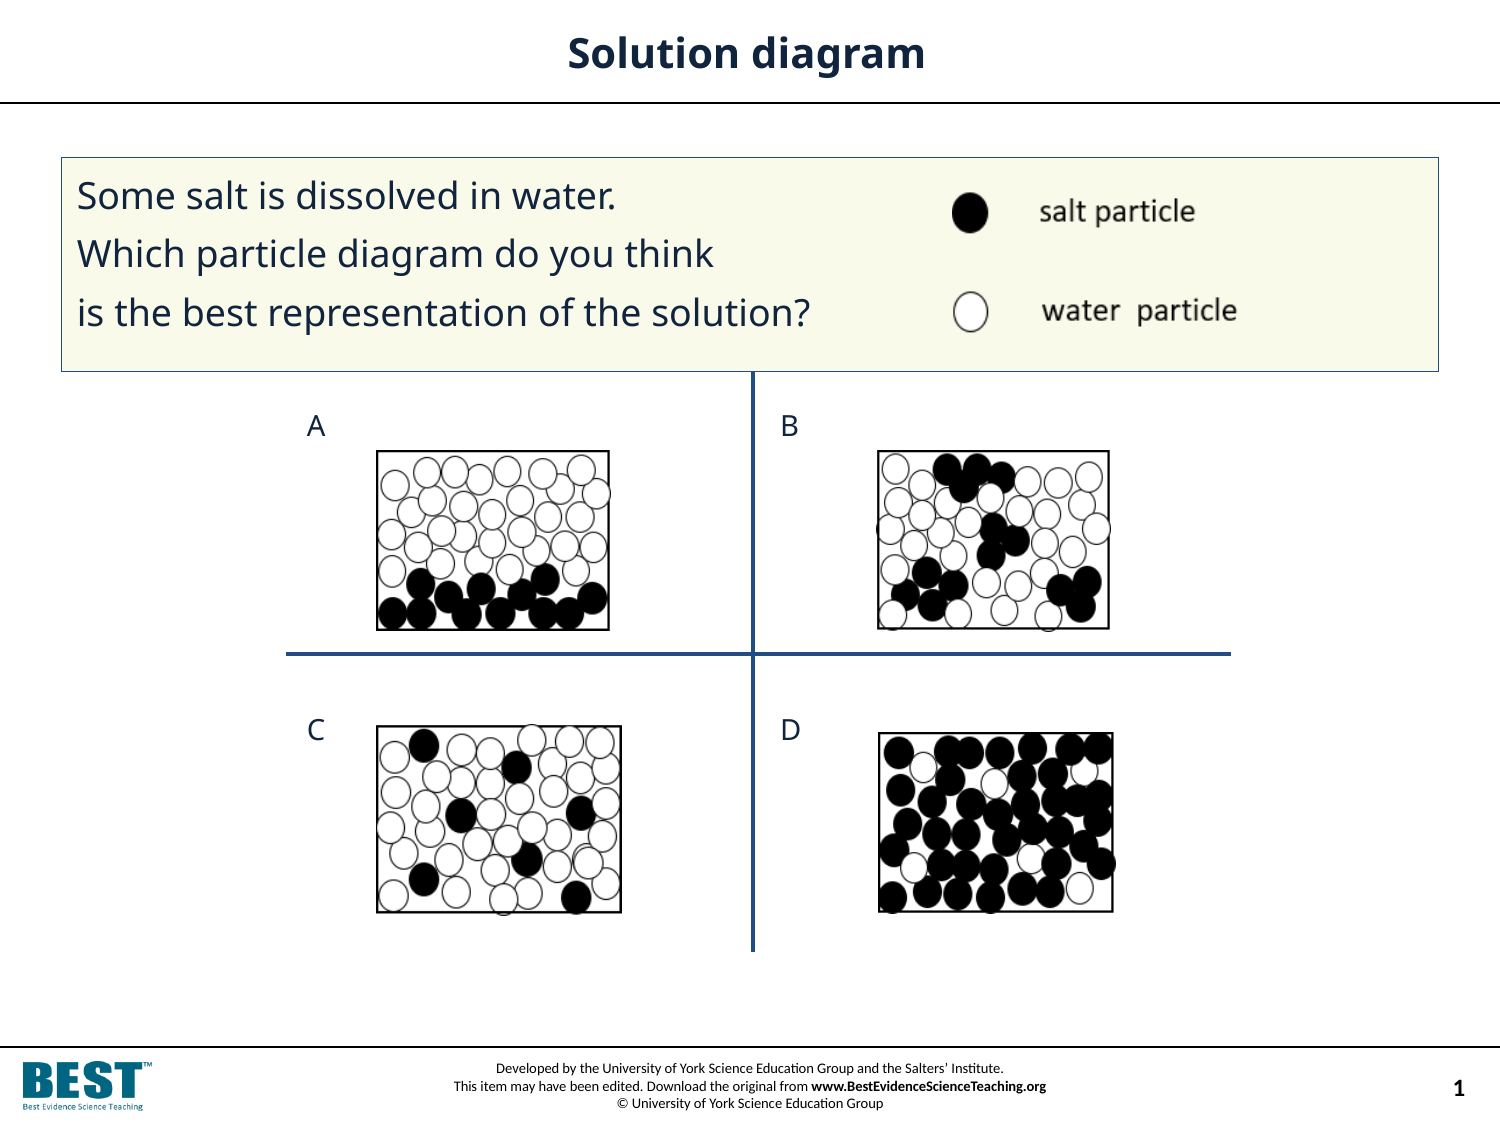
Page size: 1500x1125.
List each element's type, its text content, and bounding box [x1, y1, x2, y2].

list C [291, 690, 352, 754]
picture [875, 450, 1111, 632]
picture [23, 1061, 152, 1111]
title Solution diagram [23, 4, 1471, 99]
list A [291, 386, 352, 451]
list B [765, 386, 828, 451]
picture [878, 731, 1117, 914]
picture [376, 723, 622, 916]
picture [376, 450, 612, 631]
picture [952, 180, 1357, 350]
slide_number 1 [1130, 1061, 1481, 1111]
list D [765, 690, 818, 754]
list Some salt is dissolved in water. Which particle diagram do you think is the best representation of the solution? [61, 157, 1439, 372]
